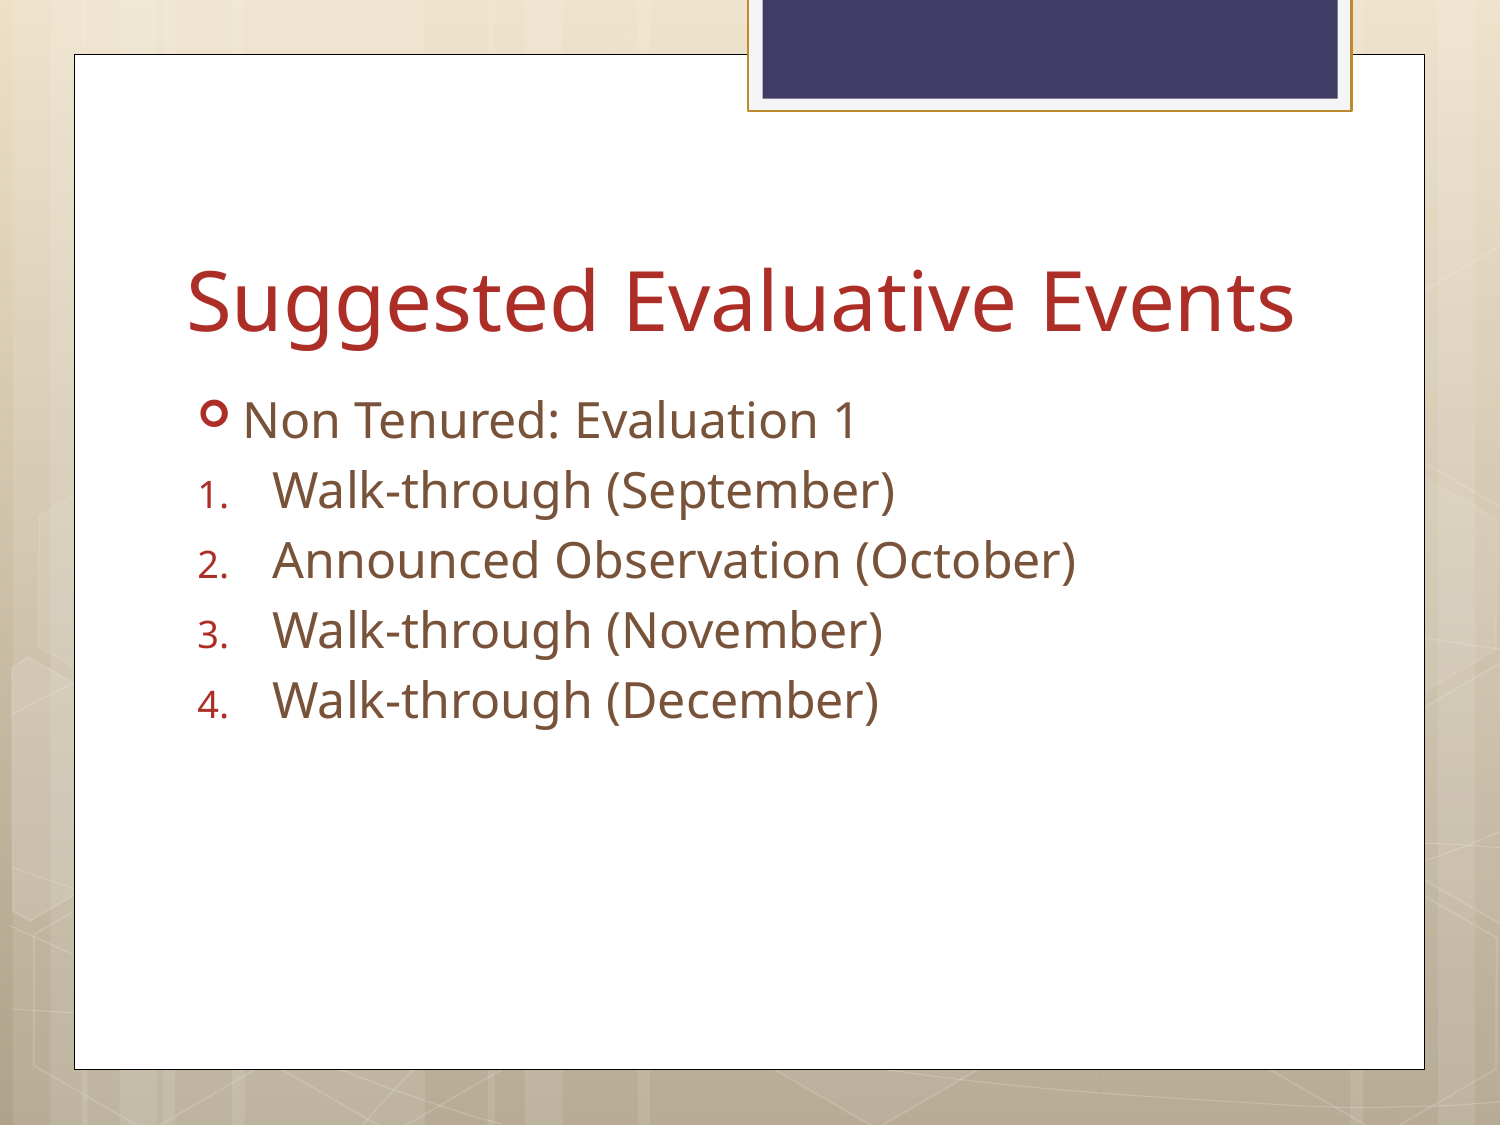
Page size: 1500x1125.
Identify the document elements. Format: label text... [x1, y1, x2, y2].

title Suggested Evaluative Events [171, 168, 1324, 357]
list Non Tenured: Evaluation 1 Walk-through (September) Announced Observation (October) Walk-through (November) Walk-through (December) [171, 381, 1283, 957]
